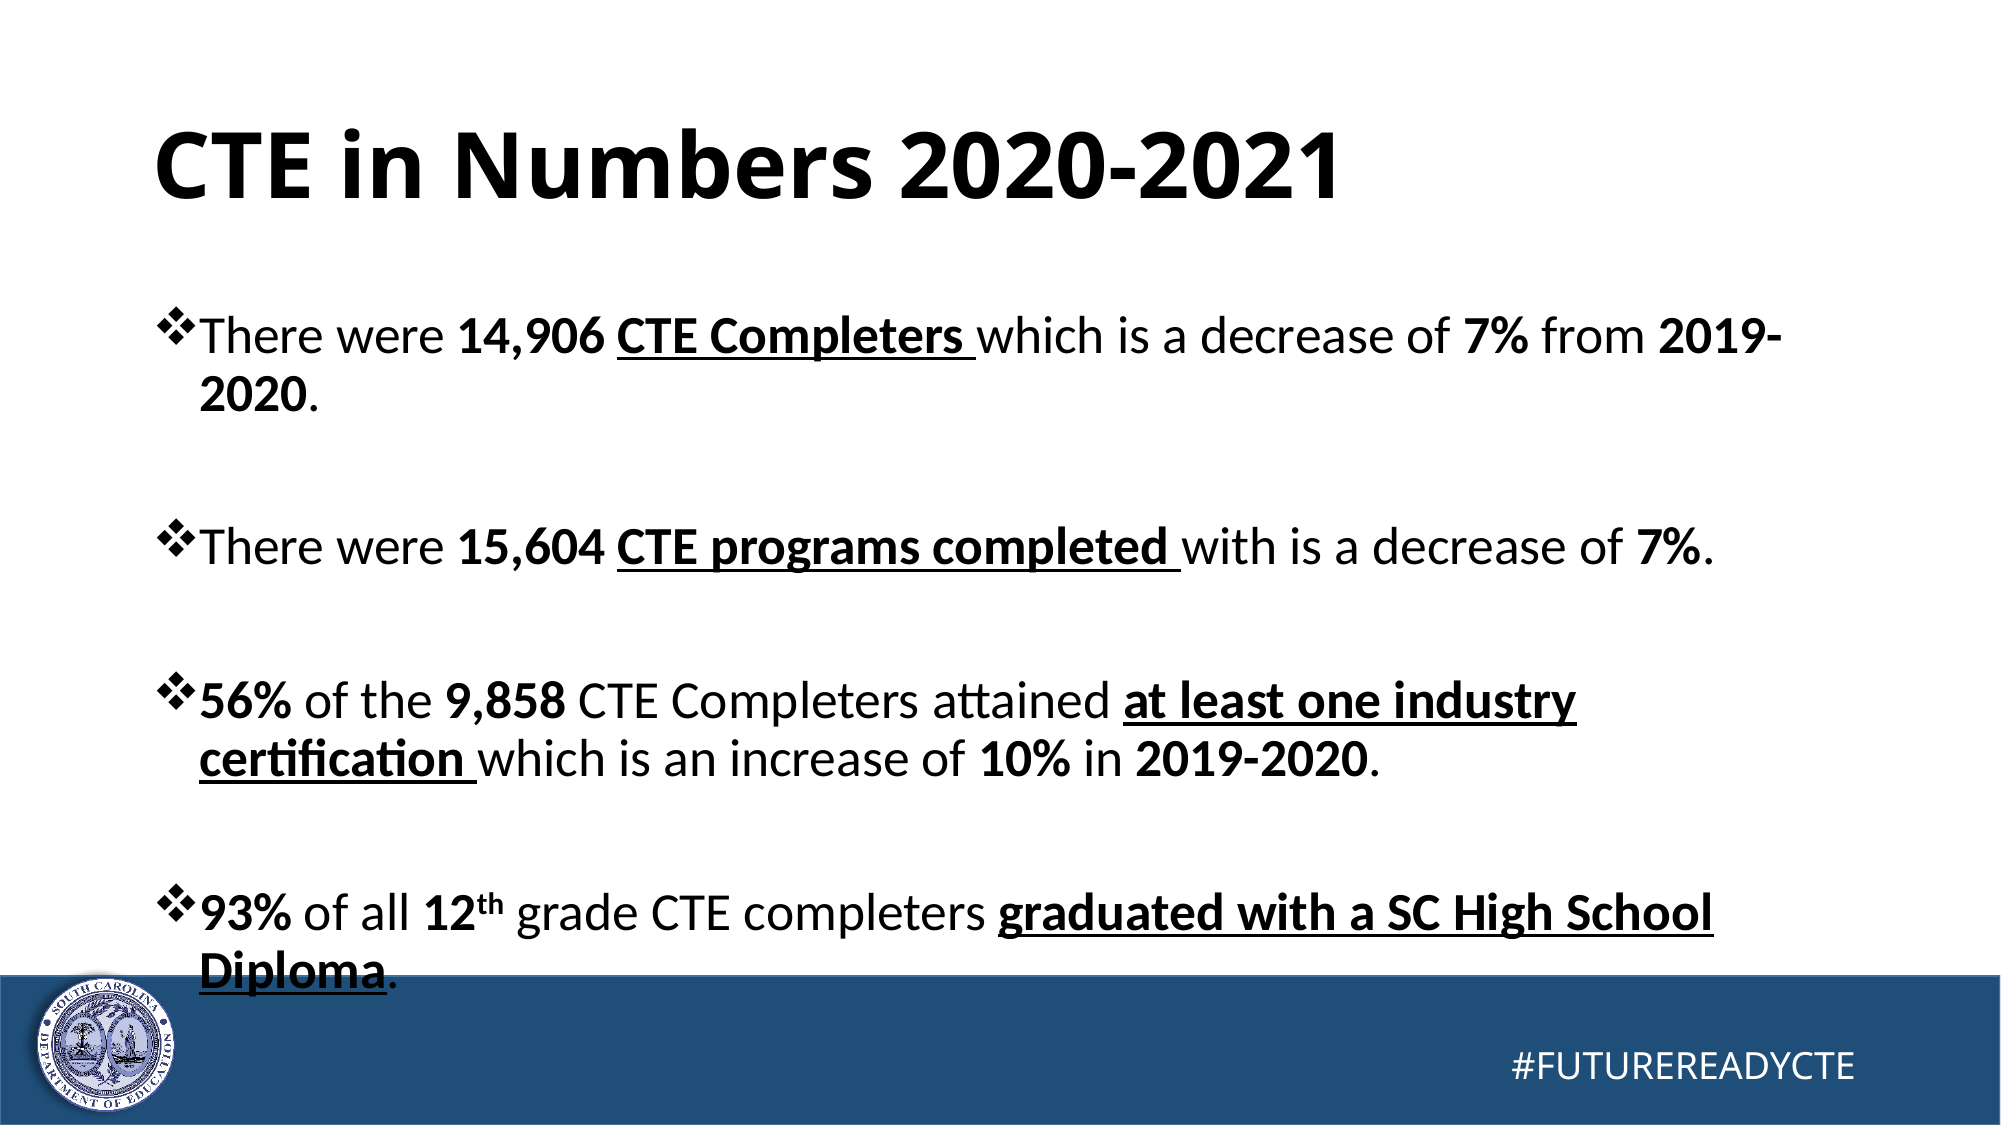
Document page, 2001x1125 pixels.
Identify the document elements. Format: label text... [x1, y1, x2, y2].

title CTE in Numbers 2020-2021 [137, 59, 1863, 278]
picture [35, 976, 175, 1113]
list There were 14,906 CTE Completers which is a decrease of 7% from 2019-2020. There were 15,604 CTE programs completed with is a decrease of 7%. 56% of the 9,858 CTE Completers attained at least one industry certification which is an increase of 10% in 2019-2020. 93% of all 12th grade CTE completers graduated with a SC High School Diploma. [137, 299, 1863, 1014]
